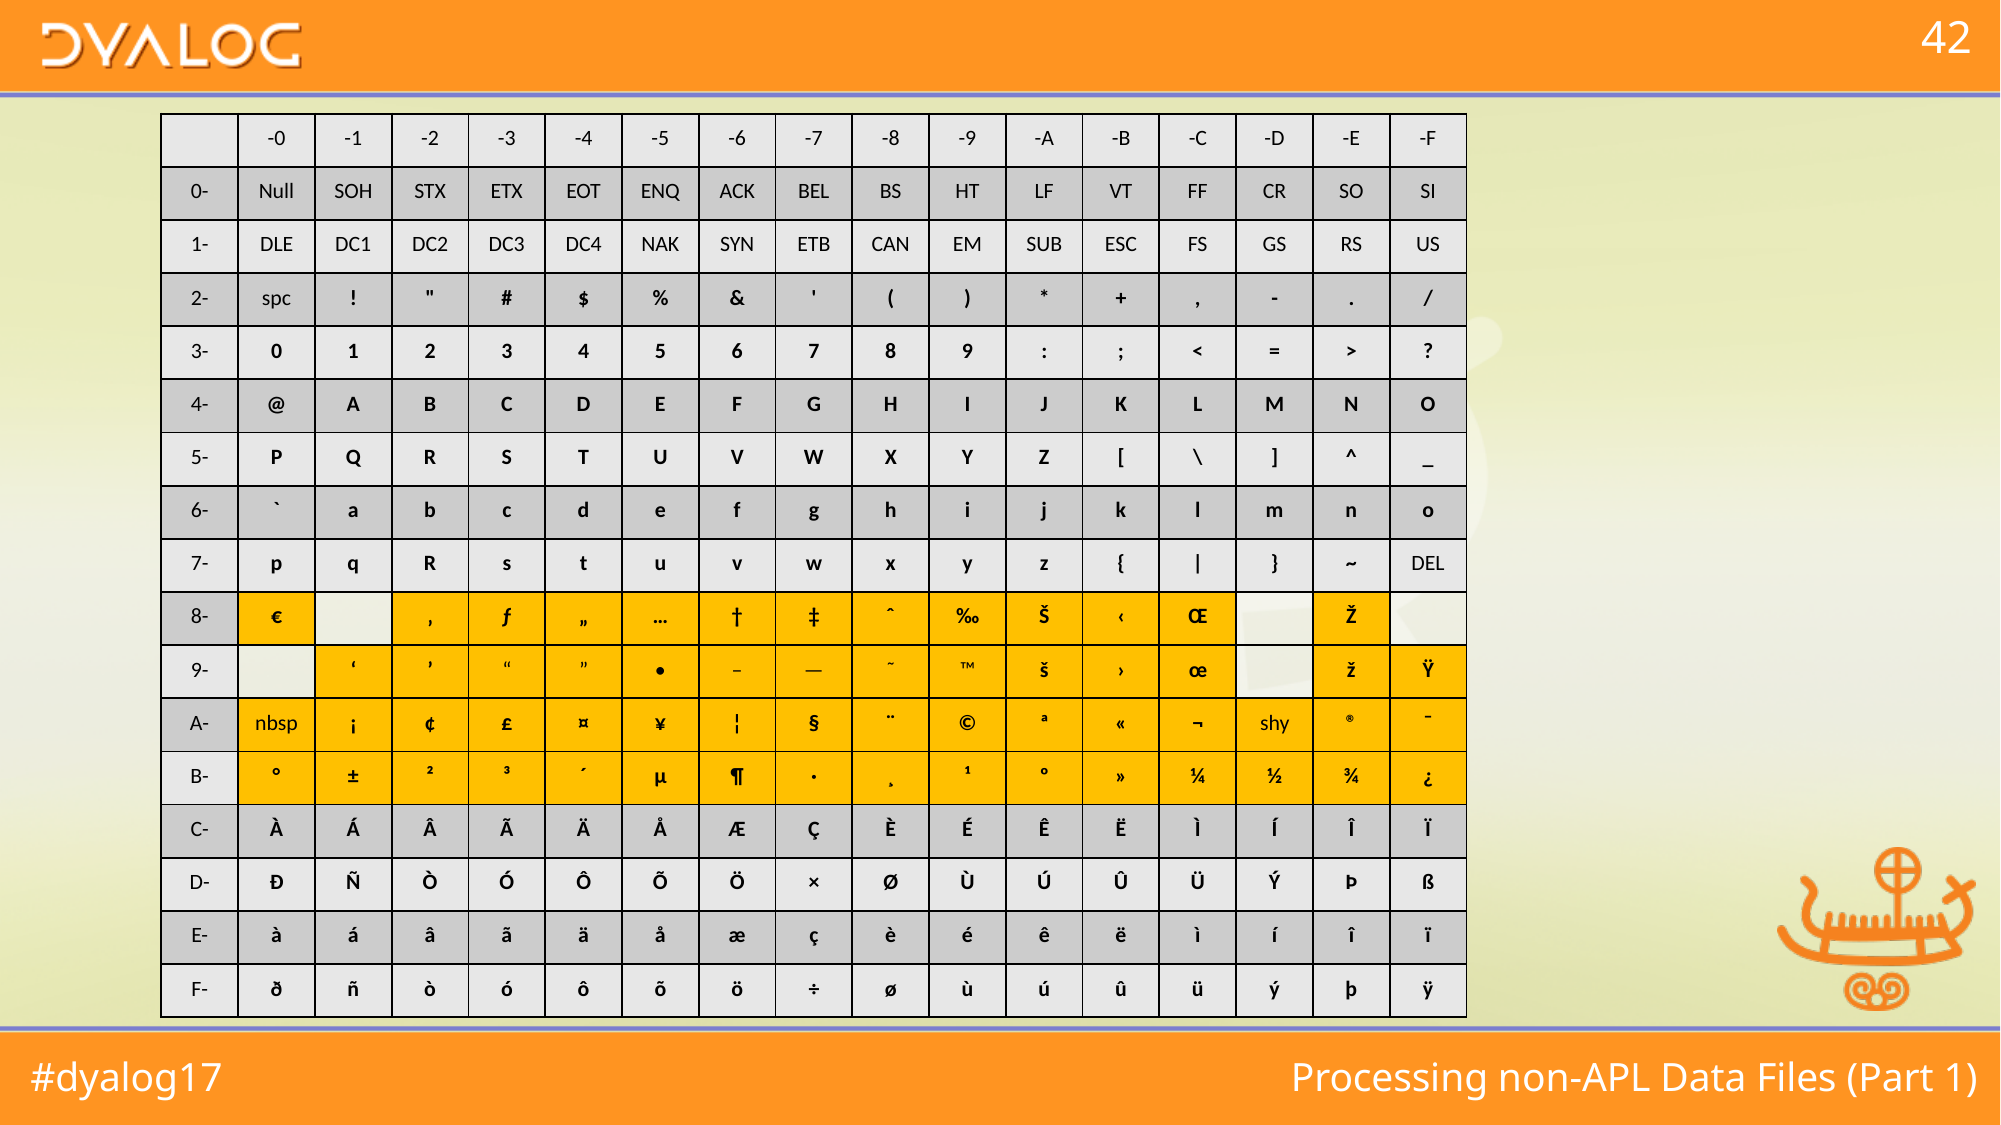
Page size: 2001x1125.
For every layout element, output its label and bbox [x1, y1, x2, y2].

table_cell [546, 965, 621, 1016]
table_cell [623, 912, 698, 963]
table_cell [700, 221, 775, 272]
table_cell [239, 805, 314, 857]
table_cell [776, 805, 851, 857]
table_cell [239, 912, 314, 963]
table_cell [316, 912, 391, 963]
table_cell [316, 593, 391, 644]
table_cell [393, 327, 468, 378]
table_cell [930, 540, 1005, 591]
table_cell [316, 274, 391, 325]
table_cell [1314, 168, 1389, 219]
table_cell [469, 912, 544, 963]
table_cell [1083, 646, 1158, 697]
table_cell [162, 221, 237, 272]
table_cell [316, 487, 391, 538]
table_cell [1083, 859, 1158, 910]
table_header [546, 115, 621, 166]
table_cell [469, 752, 544, 804]
table_cell [1160, 540, 1235, 591]
table_cell [1007, 380, 1082, 432]
table_cell [1160, 168, 1235, 219]
table_cell [930, 912, 1005, 963]
table_cell [1237, 805, 1312, 857]
table_cell [469, 805, 544, 857]
table_cell [700, 433, 775, 485]
table_cell [776, 699, 851, 751]
table_cell [162, 274, 237, 325]
table_cell [1237, 487, 1312, 538]
table_cell [1391, 487, 1466, 538]
table_cell [623, 221, 698, 272]
table_cell [162, 487, 237, 538]
table_cell [316, 540, 391, 591]
table_cell [1391, 965, 1466, 1016]
table_cell [546, 380, 621, 432]
table_cell [469, 433, 544, 485]
table_cell [546, 646, 621, 697]
table_header [393, 115, 468, 166]
table_cell [623, 805, 698, 857]
table_cell [162, 168, 237, 219]
table_cell [469, 487, 544, 538]
table_cell [316, 805, 391, 857]
table_cell [1314, 487, 1389, 538]
table_cell [393, 965, 468, 1016]
table_cell [700, 699, 775, 751]
table_cell [1391, 859, 1466, 910]
table_cell [1314, 274, 1389, 325]
table_cell [853, 646, 928, 697]
table_cell [700, 274, 775, 325]
table_cell [393, 912, 468, 963]
table_cell [776, 646, 851, 697]
table_cell [316, 380, 391, 432]
table_cell [546, 859, 621, 910]
table_cell [162, 540, 237, 591]
table_cell [1160, 327, 1235, 378]
table_cell [1391, 912, 1466, 963]
table_header [1160, 115, 1235, 166]
table_cell [162, 965, 237, 1016]
table_cell [930, 593, 1005, 644]
table_cell [393, 168, 468, 219]
table_cell [469, 380, 544, 432]
table_cell [1083, 593, 1158, 644]
table_cell [546, 327, 621, 378]
table_cell [393, 805, 468, 857]
table_cell [853, 859, 928, 910]
table_cell [1160, 487, 1235, 538]
table_cell [700, 646, 775, 697]
table_cell [853, 752, 928, 804]
table_cell [546, 593, 621, 644]
table_cell [853, 168, 928, 219]
table_header [1007, 115, 1082, 166]
table_cell [162, 752, 237, 804]
table_cell [1007, 805, 1082, 857]
table_cell [1160, 805, 1235, 857]
table_cell [469, 646, 544, 697]
table_cell [1391, 593, 1466, 644]
table_cell [393, 433, 468, 485]
table_cell [700, 805, 775, 857]
table_cell [700, 859, 775, 910]
table_cell [162, 380, 237, 432]
table_cell [1160, 221, 1235, 272]
table_cell [546, 805, 621, 857]
table_cell [853, 540, 928, 591]
table_cell [393, 274, 468, 325]
table_cell [1237, 646, 1312, 697]
table_cell [1237, 859, 1312, 910]
table_cell [700, 380, 775, 432]
table_cell [1314, 433, 1389, 485]
table_cell [393, 380, 468, 432]
table_header [930, 115, 1005, 166]
table_cell [1237, 433, 1312, 485]
table_cell [1083, 912, 1158, 963]
table_cell [393, 646, 468, 697]
table_cell [162, 859, 237, 910]
table_header [1314, 115, 1389, 166]
table_header [316, 115, 391, 166]
table_cell [1391, 274, 1466, 325]
table_cell [1314, 965, 1389, 1016]
table_cell [1160, 274, 1235, 325]
table_cell [623, 433, 698, 485]
table_cell [1314, 699, 1389, 751]
table_cell [239, 593, 314, 644]
table_cell [930, 805, 1005, 857]
table_cell [469, 221, 544, 272]
table_cell [1083, 805, 1158, 857]
table_cell [1083, 433, 1158, 485]
table_cell [853, 593, 928, 644]
table_cell [1007, 327, 1082, 378]
table_cell [239, 859, 314, 910]
table_cell [623, 487, 698, 538]
table_cell [316, 433, 391, 485]
table_cell [776, 859, 851, 910]
table_cell [1160, 433, 1235, 485]
table_cell [776, 593, 851, 644]
table_cell [776, 433, 851, 485]
table_cell [776, 752, 851, 804]
table_cell [623, 646, 698, 697]
table_header [162, 115, 237, 166]
table_cell [316, 327, 391, 378]
table_cell [623, 752, 698, 804]
table_cell [469, 699, 544, 751]
table_cell [1237, 221, 1312, 272]
table_cell [853, 433, 928, 485]
table_header [1391, 115, 1466, 166]
table_cell [1237, 327, 1312, 378]
table_cell [162, 805, 237, 857]
table_cell [930, 646, 1005, 697]
table_cell [316, 859, 391, 910]
table_cell [930, 327, 1005, 378]
table_cell [1083, 487, 1158, 538]
table_cell [1391, 752, 1466, 804]
table_cell [700, 965, 775, 1016]
table_cell [393, 593, 468, 644]
table_cell [623, 859, 698, 910]
table_cell [316, 168, 391, 219]
table_cell [393, 221, 468, 272]
table_cell [1391, 699, 1466, 751]
table_cell [1007, 433, 1082, 485]
table_cell [776, 380, 851, 432]
table_cell [623, 168, 698, 219]
table_cell [1237, 168, 1312, 219]
table_cell [700, 487, 775, 538]
table_cell [546, 433, 621, 485]
table_cell [393, 699, 468, 751]
table_cell [776, 221, 851, 272]
table_cell [1083, 327, 1158, 378]
table_cell [1083, 168, 1158, 219]
table_cell [930, 752, 1005, 804]
table_cell [546, 699, 621, 751]
table_cell [469, 965, 544, 1016]
table_cell [162, 327, 237, 378]
table_cell [393, 752, 468, 804]
table_cell [1007, 593, 1082, 644]
table_cell [239, 380, 314, 432]
table_cell [853, 487, 928, 538]
table_cell [700, 540, 775, 591]
table_cell [1391, 433, 1466, 485]
table_cell [623, 540, 698, 591]
table_cell [239, 433, 314, 485]
table_cell [853, 965, 928, 1016]
table_cell [1007, 965, 1082, 1016]
table_header [1083, 115, 1158, 166]
table_cell [546, 168, 621, 219]
table_cell [776, 168, 851, 219]
table_cell [623, 593, 698, 644]
table_cell [1160, 965, 1235, 1016]
table_cell [1237, 912, 1312, 963]
table_cell [1007, 646, 1082, 697]
table_cell [546, 540, 621, 591]
table_cell [930, 487, 1005, 538]
table_cell [853, 805, 928, 857]
table_cell [623, 274, 698, 325]
table_cell [1160, 380, 1235, 432]
table_cell [853, 912, 928, 963]
table_cell [1160, 593, 1235, 644]
table_cell [239, 646, 314, 697]
table_cell [469, 859, 544, 910]
table_cell [1007, 274, 1082, 325]
table_cell [930, 699, 1005, 751]
table_cell [776, 487, 851, 538]
table_cell [1007, 912, 1082, 963]
table_cell [1160, 859, 1235, 910]
table_cell [239, 752, 314, 804]
table_cell [239, 487, 314, 538]
table_cell [930, 168, 1005, 219]
table_cell [776, 965, 851, 1016]
table_header [239, 115, 314, 166]
table_header [853, 115, 928, 166]
table_header [700, 115, 775, 166]
table_header [776, 115, 851, 166]
table_cell [1314, 912, 1389, 963]
table_cell [393, 487, 468, 538]
table_cell [1083, 752, 1158, 804]
table_cell [1391, 805, 1466, 857]
table_cell [393, 540, 468, 591]
table_cell [776, 327, 851, 378]
table_cell [1391, 380, 1466, 432]
table_cell [853, 699, 928, 751]
table_header [623, 115, 698, 166]
table_cell [1314, 646, 1389, 697]
table_cell [930, 859, 1005, 910]
table_cell [1314, 805, 1389, 857]
table_cell [469, 274, 544, 325]
table_cell [1314, 593, 1389, 644]
table_cell [1007, 859, 1082, 910]
picture [0, 0, 2001, 1125]
table_cell [316, 752, 391, 804]
table_cell [1237, 380, 1312, 432]
table_cell [239, 221, 314, 272]
table_cell [162, 433, 237, 485]
table_cell [1391, 540, 1466, 591]
table_cell [776, 912, 851, 963]
table_cell [546, 752, 621, 804]
table_cell [1237, 593, 1312, 644]
table_cell [623, 965, 698, 1016]
table_cell [239, 168, 314, 219]
table_cell [1083, 965, 1158, 1016]
table_cell [393, 859, 468, 910]
table_cell [1083, 274, 1158, 325]
table_cell [1237, 699, 1312, 751]
table_cell [162, 646, 237, 697]
table_cell [1314, 327, 1389, 378]
table_cell [1083, 540, 1158, 591]
table_cell [1160, 646, 1235, 697]
table_cell [162, 699, 237, 751]
table_cell [930, 274, 1005, 325]
table_cell [316, 646, 391, 697]
table_cell [853, 380, 928, 432]
table_cell [1314, 380, 1389, 432]
table_cell [316, 965, 391, 1016]
table_cell [700, 752, 775, 804]
table_cell [1314, 752, 1389, 804]
table_cell [1237, 274, 1312, 325]
table_cell [1083, 221, 1158, 272]
table_cell [546, 912, 621, 963]
table_header [469, 115, 544, 166]
table_cell [239, 327, 314, 378]
table_cell [700, 912, 775, 963]
table_cell [162, 912, 237, 963]
table_cell [853, 327, 928, 378]
table_cell [1237, 965, 1312, 1016]
table_cell [623, 380, 698, 432]
table_cell [700, 327, 775, 378]
table_cell [546, 221, 621, 272]
table_cell [1007, 168, 1082, 219]
table_cell [469, 593, 544, 644]
table_cell [1391, 646, 1466, 697]
table_cell [700, 168, 775, 219]
table_header [1237, 115, 1312, 166]
table_cell [930, 380, 1005, 432]
table_cell [853, 274, 928, 325]
table_cell [1314, 221, 1389, 272]
table_cell [1391, 168, 1466, 219]
table_cell [1314, 540, 1389, 591]
table_cell [1160, 699, 1235, 751]
table_cell [623, 699, 698, 751]
table_cell [1007, 699, 1082, 751]
table_cell [546, 487, 621, 538]
table_cell [239, 540, 314, 591]
table_cell [623, 327, 698, 378]
table_cell [776, 540, 851, 591]
table_cell [1237, 752, 1312, 804]
table_cell [1314, 859, 1389, 910]
table_cell [239, 965, 314, 1016]
table_cell [930, 965, 1005, 1016]
table_cell [1160, 752, 1235, 804]
table_cell [930, 221, 1005, 272]
table_cell [1237, 540, 1312, 591]
table_cell [1391, 221, 1466, 272]
table_cell [1160, 912, 1235, 963]
table_cell [239, 274, 314, 325]
table_cell [853, 221, 928, 272]
table_cell [1391, 327, 1466, 378]
table_cell [469, 327, 544, 378]
table_cell [930, 433, 1005, 485]
table_cell [776, 274, 851, 325]
table_cell [1007, 752, 1082, 804]
table_cell [316, 221, 391, 272]
table_cell [1007, 540, 1082, 591]
table_cell [546, 274, 621, 325]
table_cell [316, 699, 391, 751]
table_cell [469, 168, 544, 219]
table_cell [239, 699, 314, 751]
table_cell [162, 593, 237, 644]
table_cell [1083, 380, 1158, 432]
table_cell [1007, 487, 1082, 538]
table_cell [1083, 699, 1158, 751]
table_cell [469, 540, 544, 591]
table_cell [700, 593, 775, 644]
table_cell [1007, 221, 1082, 272]
